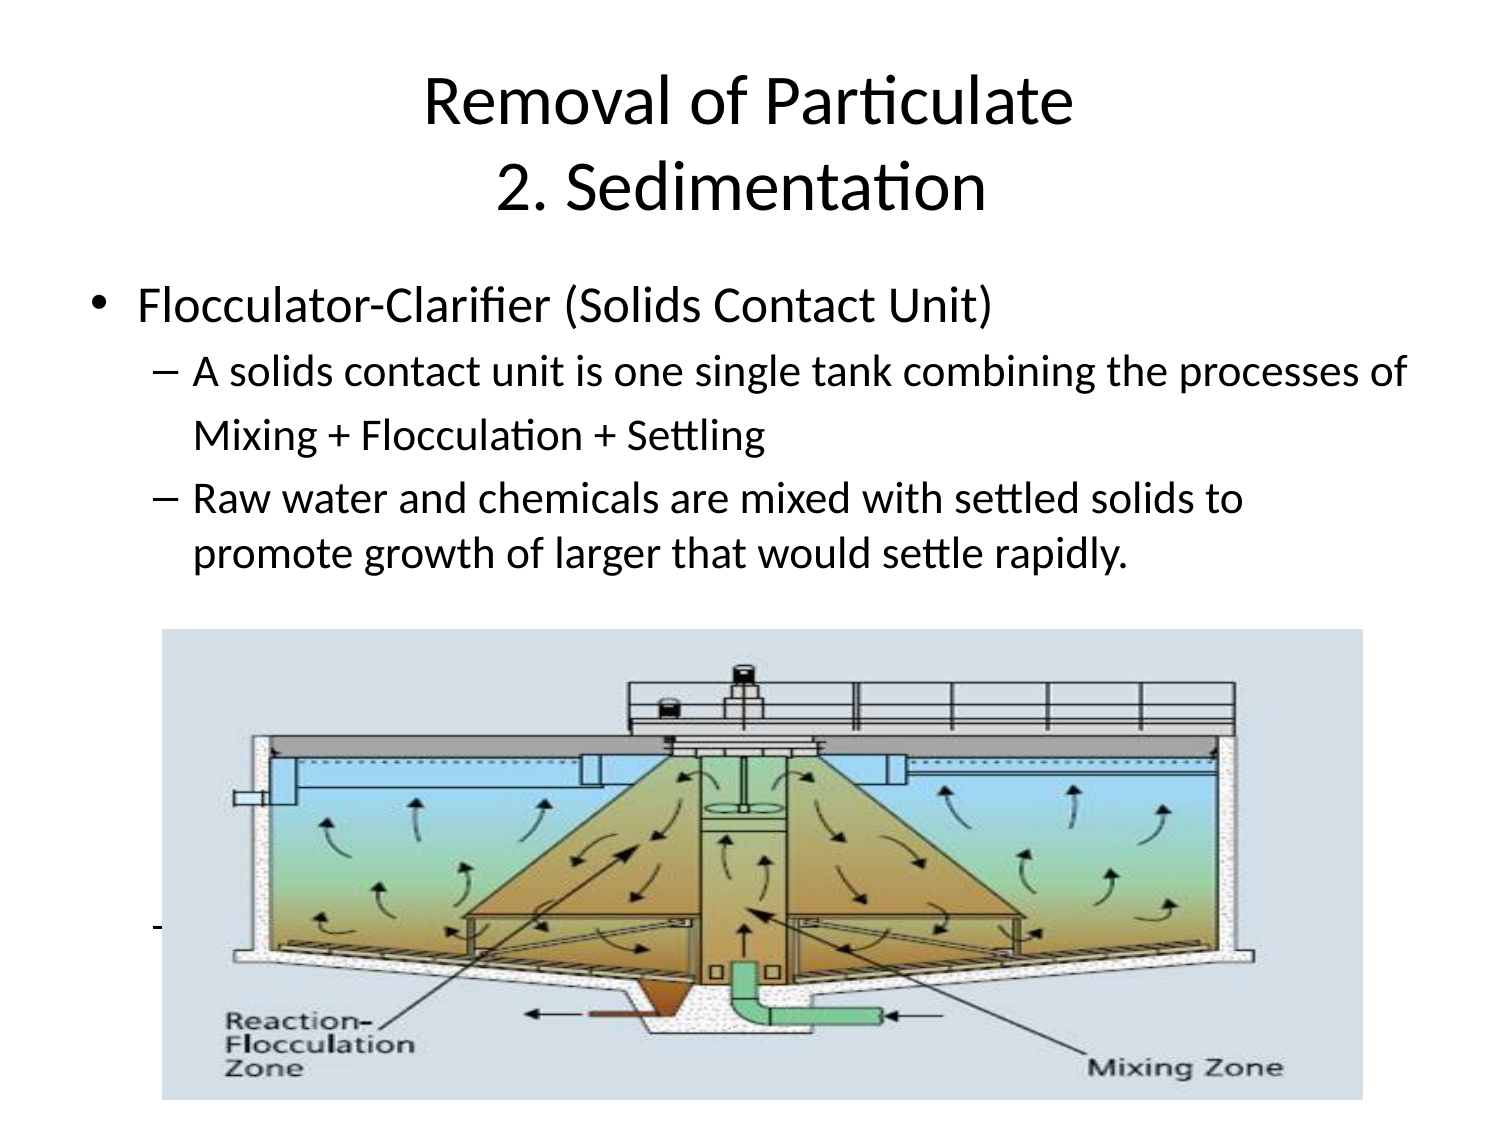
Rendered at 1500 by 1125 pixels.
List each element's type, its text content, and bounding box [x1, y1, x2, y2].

title Removal of Particulate 2. Sedimentation [75, 45, 1425, 233]
picture [162, 629, 1363, 1101]
list Flocculator-Clarifier (Solids Contact Unit) A solids contact unit is one single tank combining the processes of Mixing + Flocculation + Settling Raw water and chemicals are mixed with settled solids to promote growth of larger that would settle rapidly. m [75, 262, 1425, 1005]
